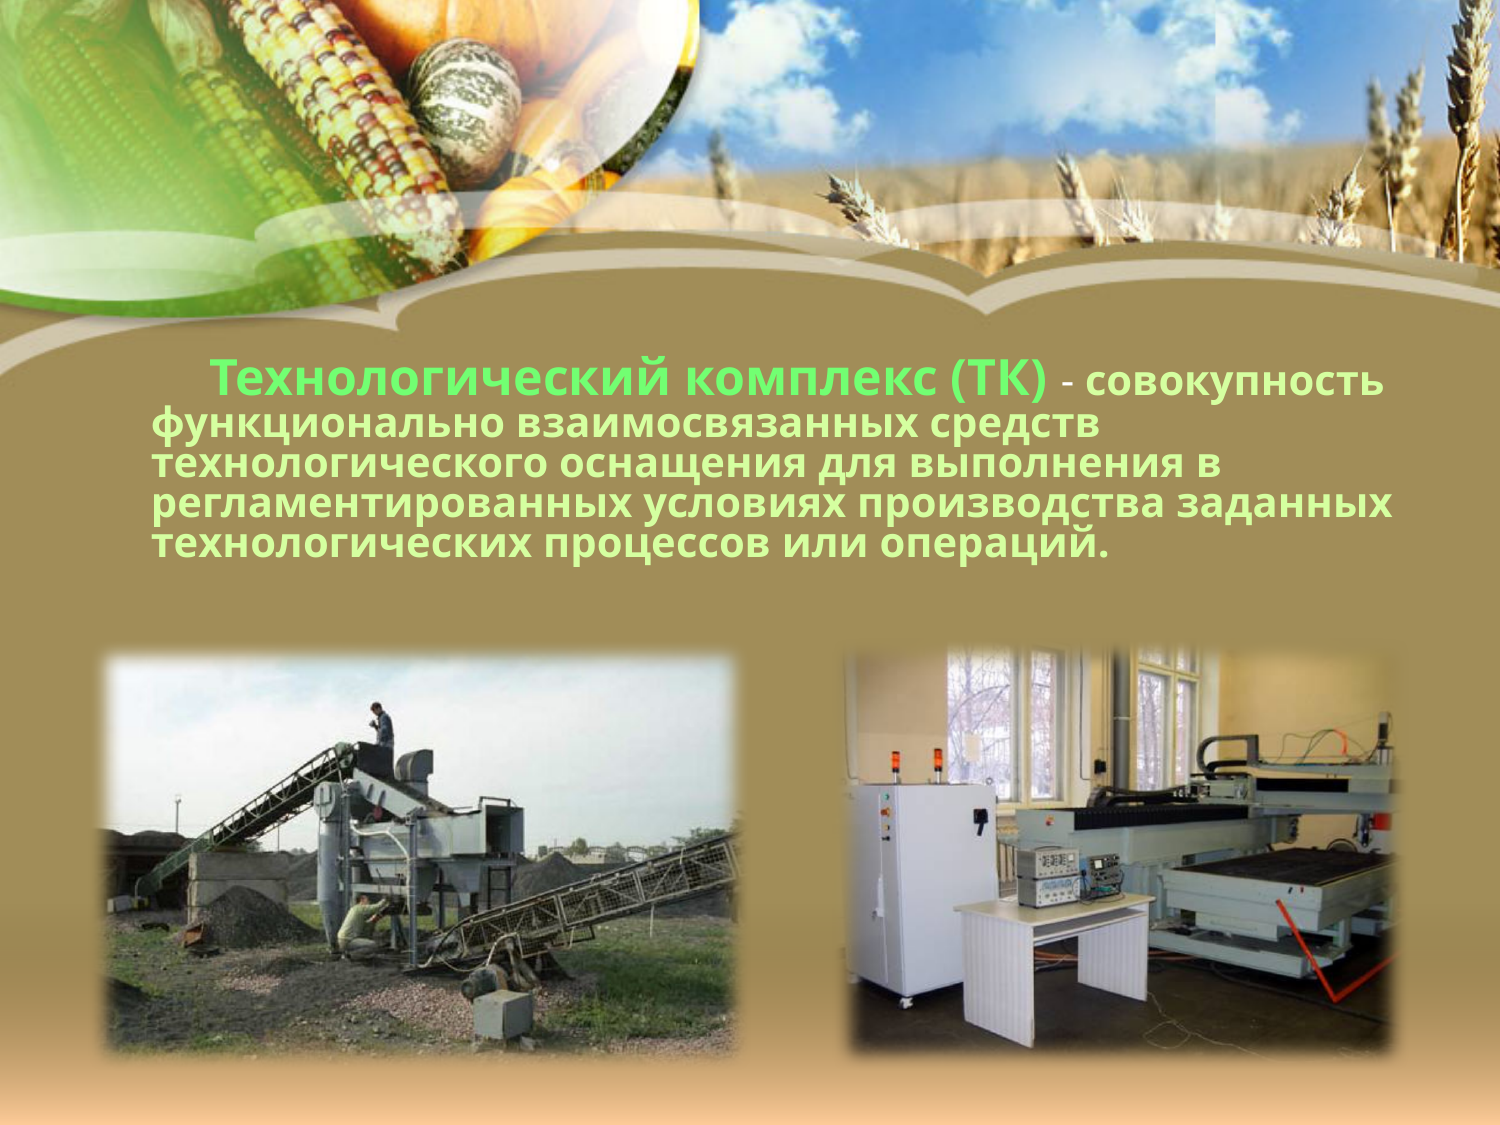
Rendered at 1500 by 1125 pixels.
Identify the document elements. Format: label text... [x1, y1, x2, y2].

picture [0, 0, 1500, 1071]
picture [832, 638, 1410, 1071]
list Технологический комплекс (ТК) - совокупность функционально взаимосвязанных средств технологического оснащения для выполнения в регламентированных условиях производства заданных технологических процессов или операций. [135, 349, 1447, 1000]
